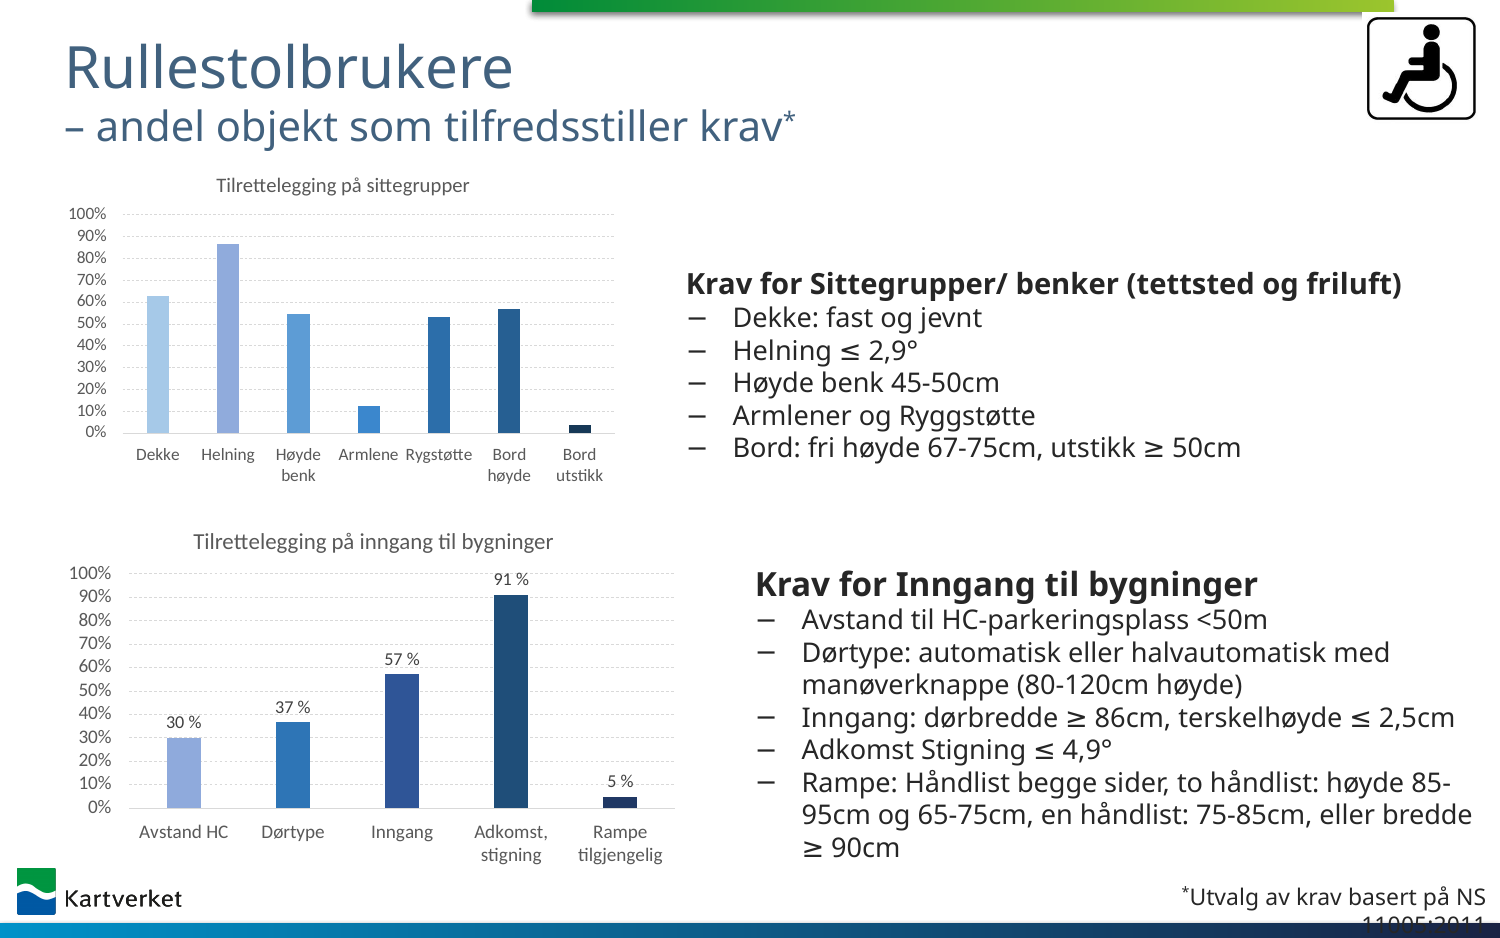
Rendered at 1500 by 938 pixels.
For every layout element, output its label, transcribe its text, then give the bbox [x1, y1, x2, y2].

picture [62, 166, 625, 492]
picture [1362, 12, 1481, 126]
text_box Krav for Sittegrupper/ benker (tettsted og friluft) Dekke: fast og jevnt Helning ≤ 2,9° Høyde benk 45-50cm Armlener og Ryggstøtte Bord: fri høyde 67-75cm, utstikk ≥ 50cm [670, 258, 1418, 471]
text_box Krav for Inngang til bygninger Avstand til HC-parkeringsplass <50m Dørtype: automatisk eller halvautomatisk med manøverknappe (80-120cm høyde) Inngang: dørbredde ≥ 86cm, terskelhøyde ≤ 2,5cm Adkomst Stigning ≤ 4,9° Rampe: Håndlist begge sider, to håndlist: høyde 85-95cm og 65-75cm, en håndlist: 75-85cm, eller bredde ≥ 90cm [740, 555, 1491, 870]
text_box Rullestolbrukere – andel objekt som tilfredsstiller krav* [49, 25, 1431, 158]
picture [62, 520, 686, 874]
text_box *Utvalg av krav basert på NS 11005:2011 [1068, 873, 1500, 938]
